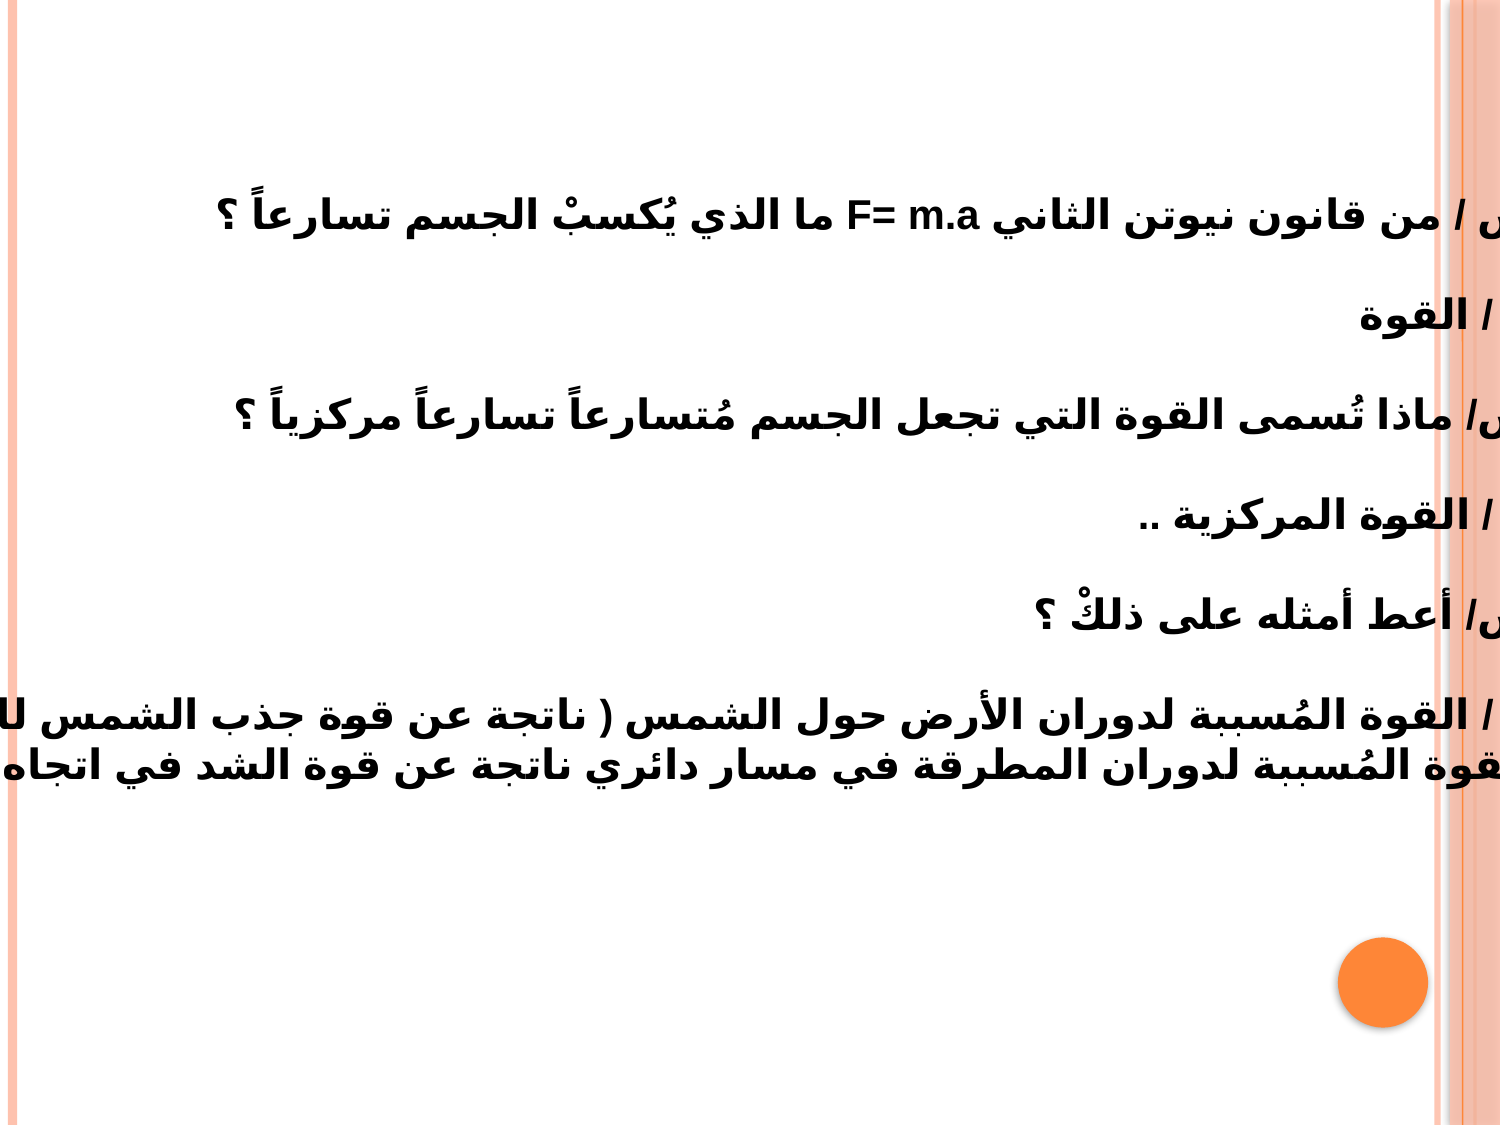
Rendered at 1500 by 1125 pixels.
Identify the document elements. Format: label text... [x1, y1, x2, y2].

text_box س / من قانون نيوتن الثاني F= m.a ما الذي يُكسبْ الجسم تسارعاً ؟ ج / القوة س/ ماذا تُسمى القوة التي تجعل الجسم مُتسارعاً تسارعاً مركزياً ؟ ج / القوة المركزية .. س/ أعط أمثله على ذلكْ ؟ ج / القوة المُسببة لدوران الأرض حول الشمس ( ناتجة عن قوة جذب الشمس للأرض ) القوة المُسببة لدوران المطرقة في مسار دائري ناتجة عن قوة الشد في اتجاه المركز .. [0, 180, 1500, 946]
